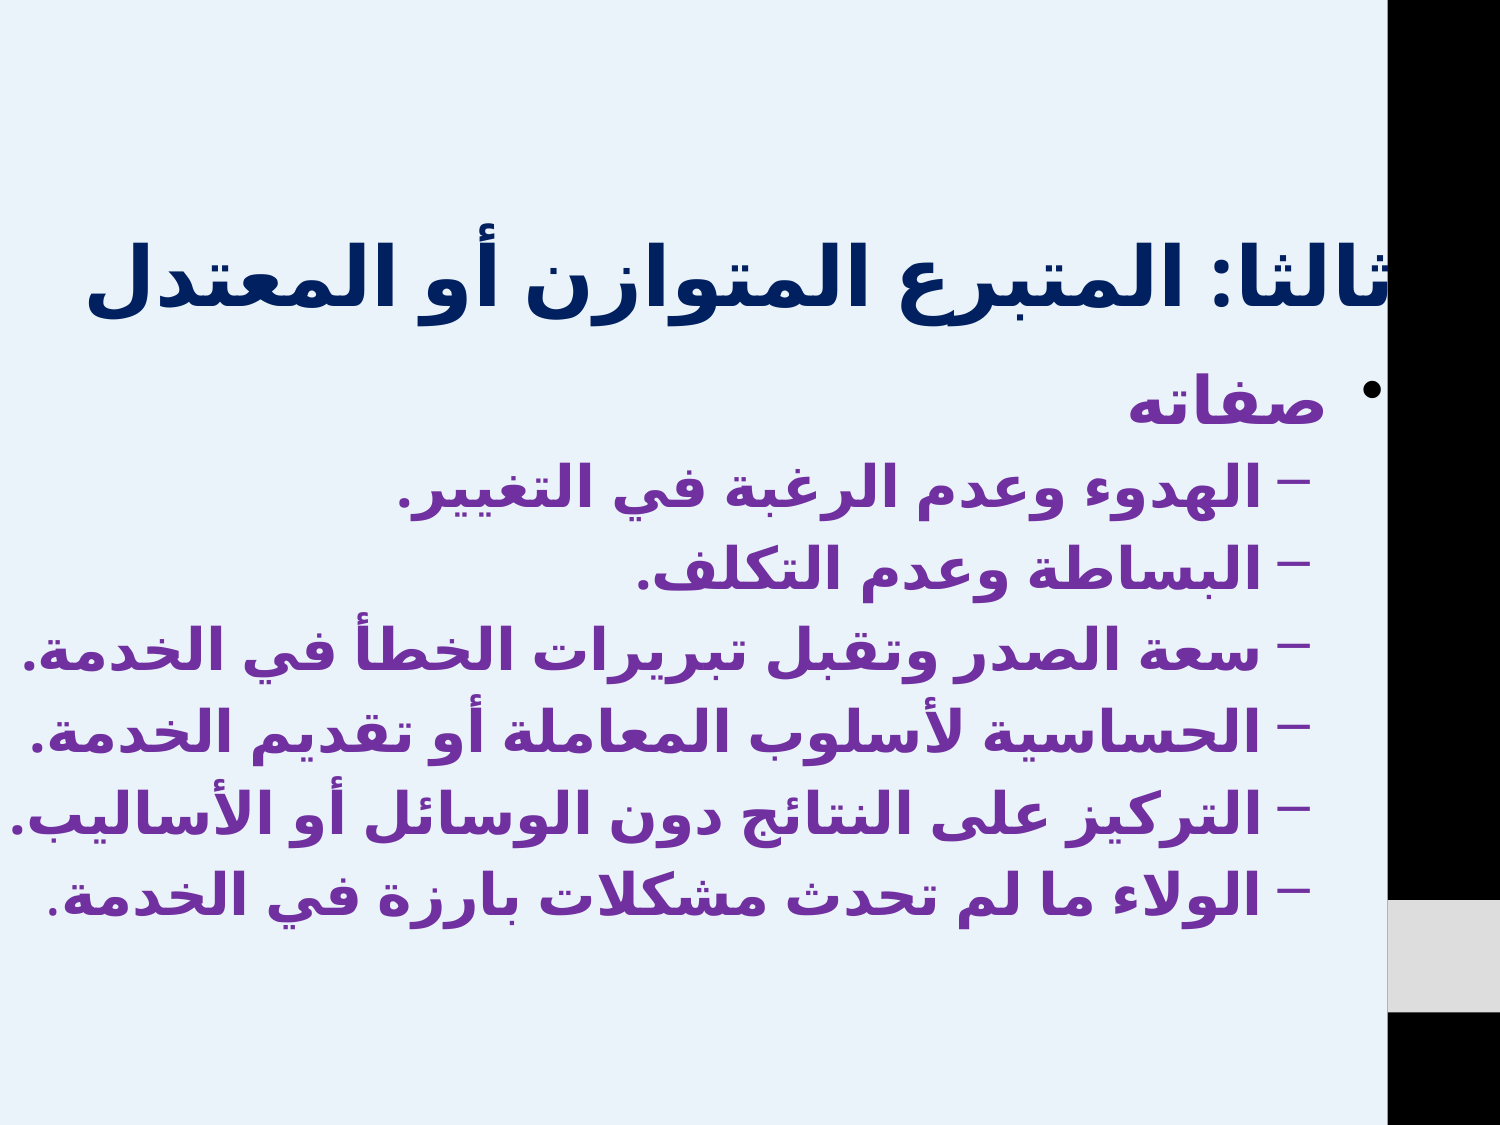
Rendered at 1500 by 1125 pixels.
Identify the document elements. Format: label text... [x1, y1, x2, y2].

text_box صفاته الهدوء وعدم الرغبة في التغيير. البساطة وعدم التكلف. سعة الصدر وتقبل تبريرات الخطأ في الخدمة. الحساسية لأسلوب المعاملة أو تقديم الخدمة. التركيز على النتائج دون الوسائل أو الأساليب. الولاء ما لم تحدث مشكلات بارزة في الخدمة. [0, 350, 1400, 1053]
text_box ثالثا: المتبرع المتوازن أو المعتدل [41, 220, 1459, 327]
